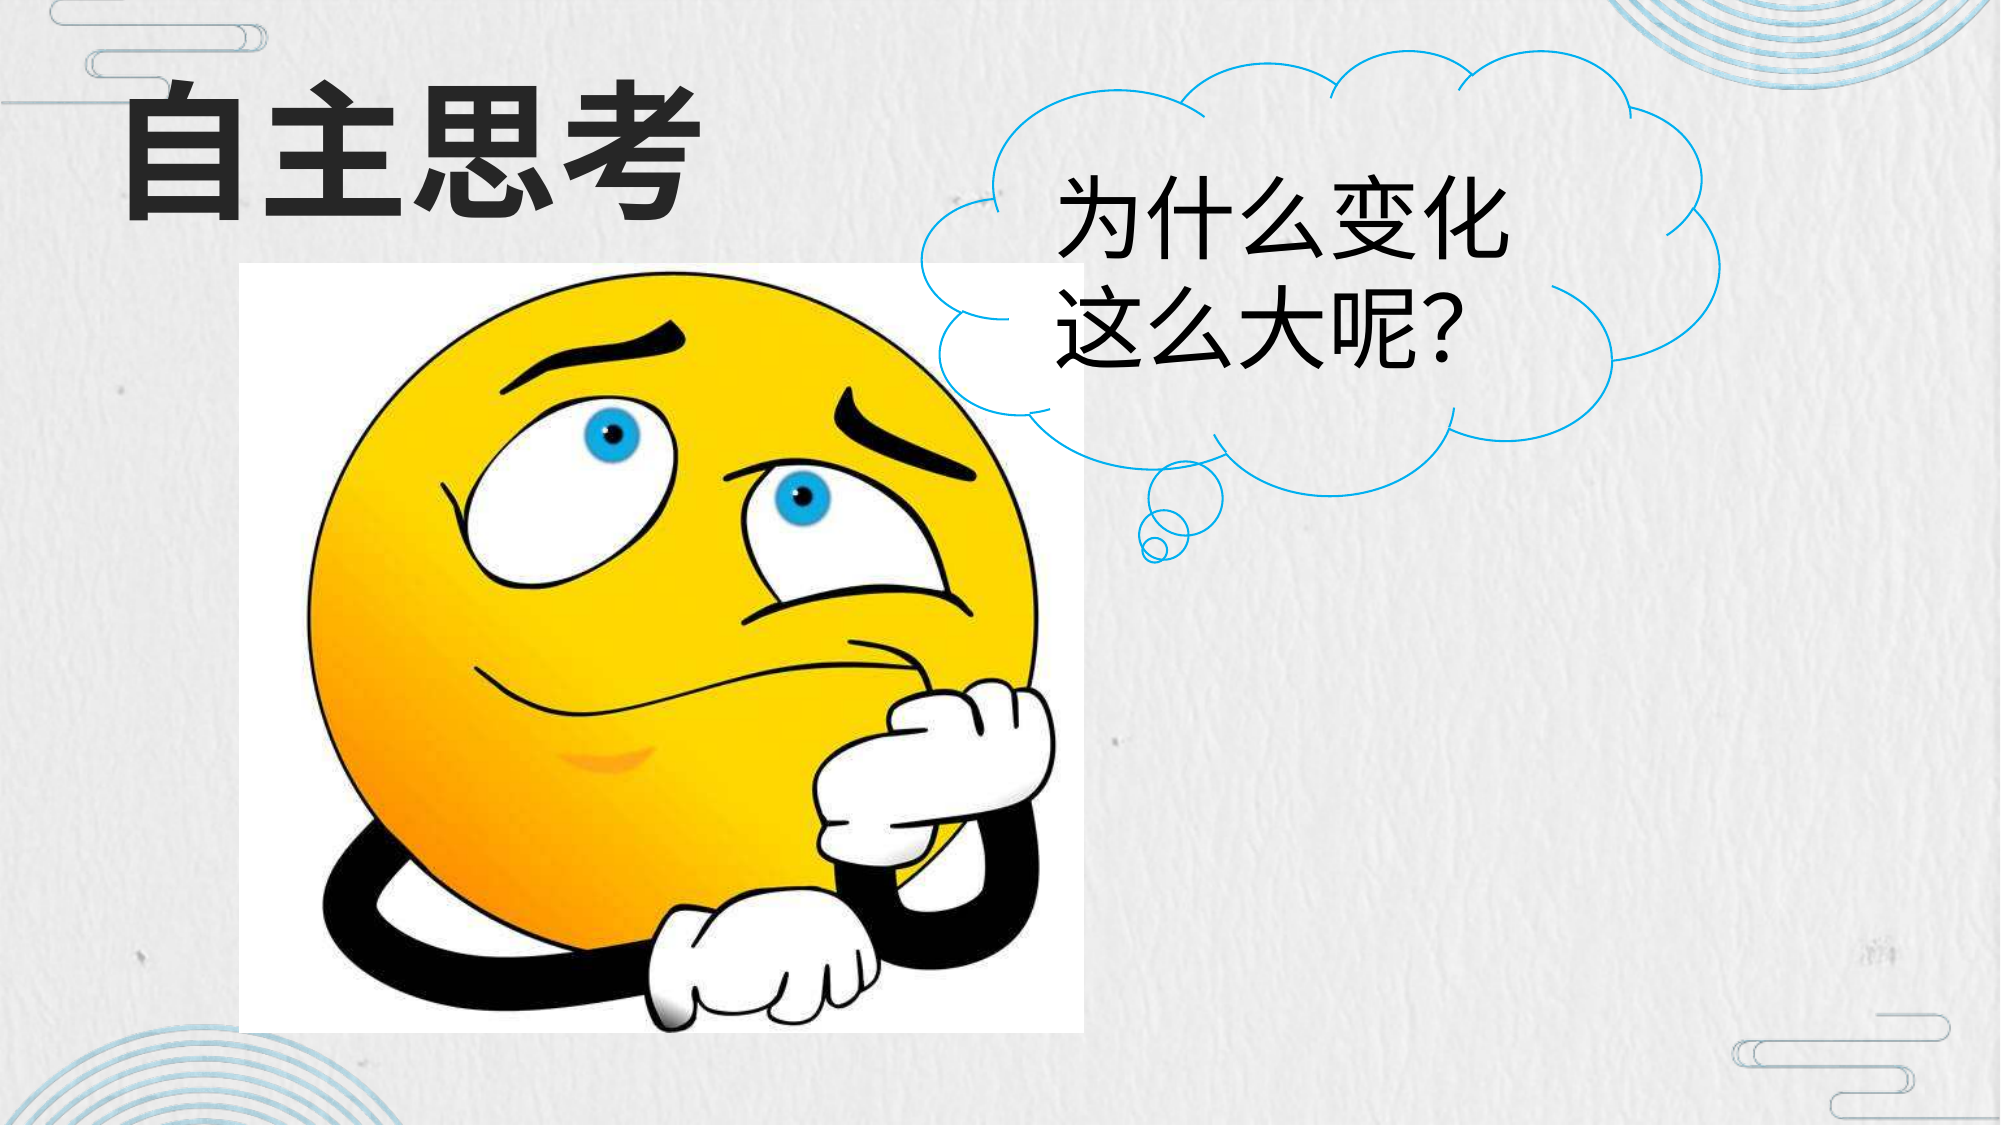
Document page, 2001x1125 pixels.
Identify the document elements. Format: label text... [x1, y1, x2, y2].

text_box 为什么变化 这么大呢？ [1038, 153, 1527, 389]
picture [0, 0, 2001, 1125]
text_box [920, 50, 1721, 564]
text_box 自主思考 [94, 49, 724, 245]
